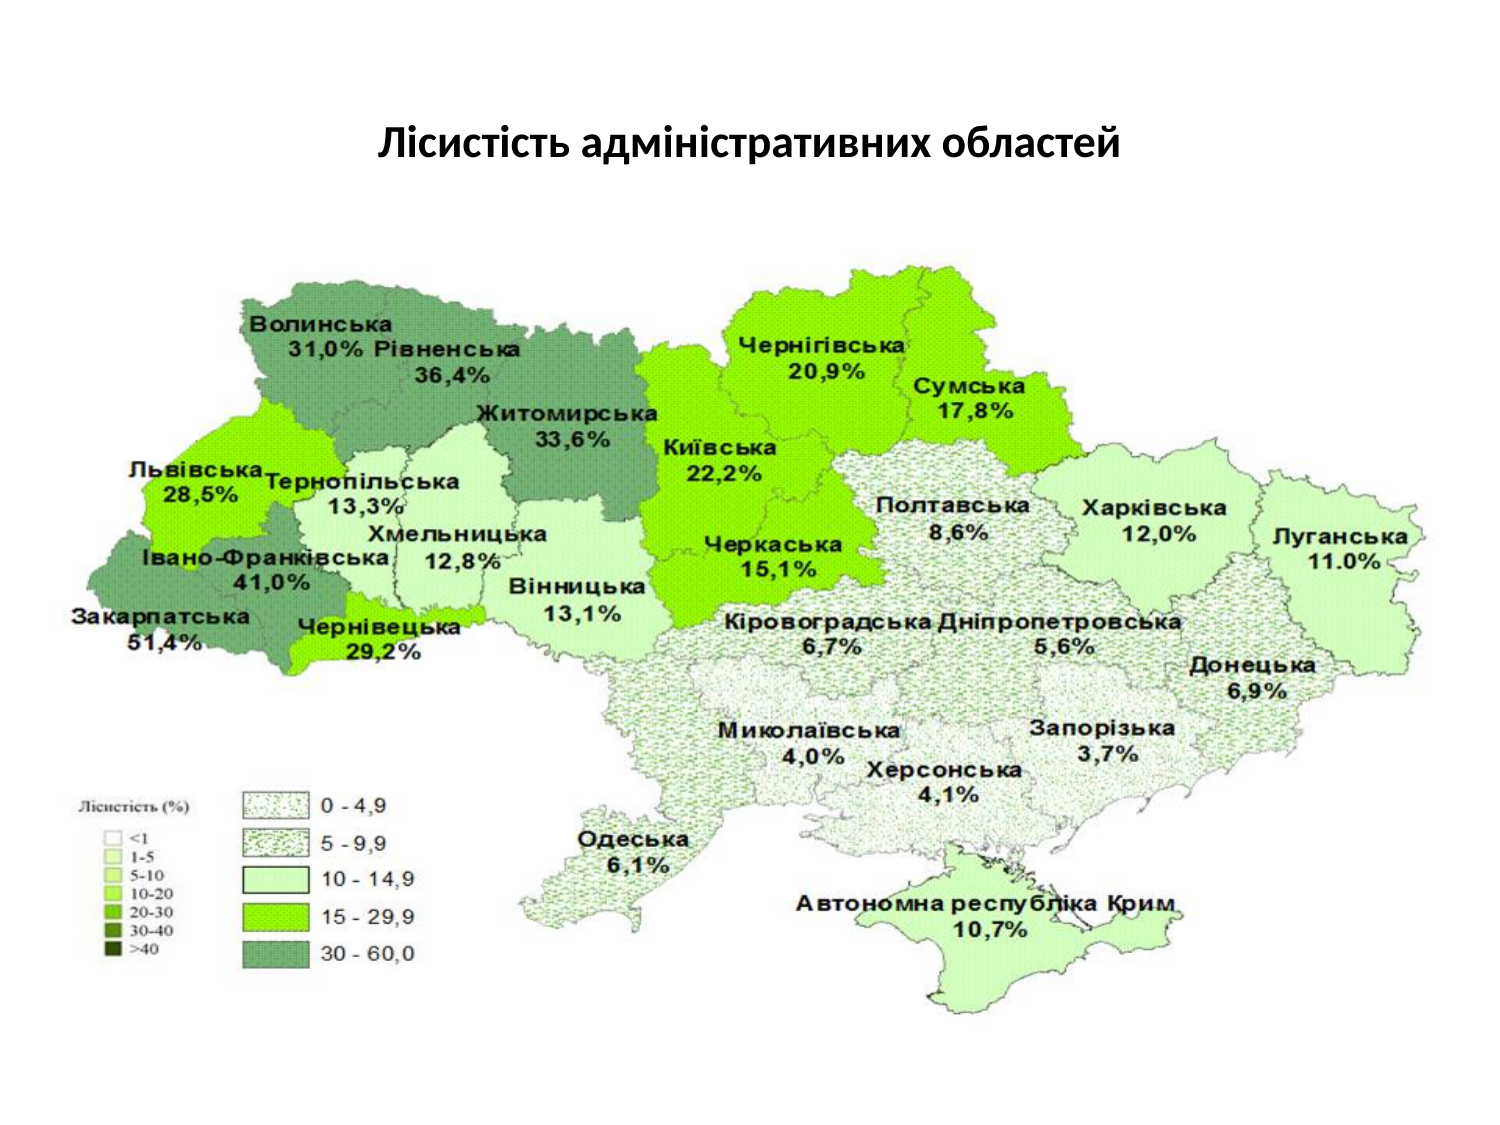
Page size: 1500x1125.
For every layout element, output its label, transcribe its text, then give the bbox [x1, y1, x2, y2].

title Лісистість адміністративних областей [75, 45, 1425, 230]
picture [48, 231, 1451, 1055]
